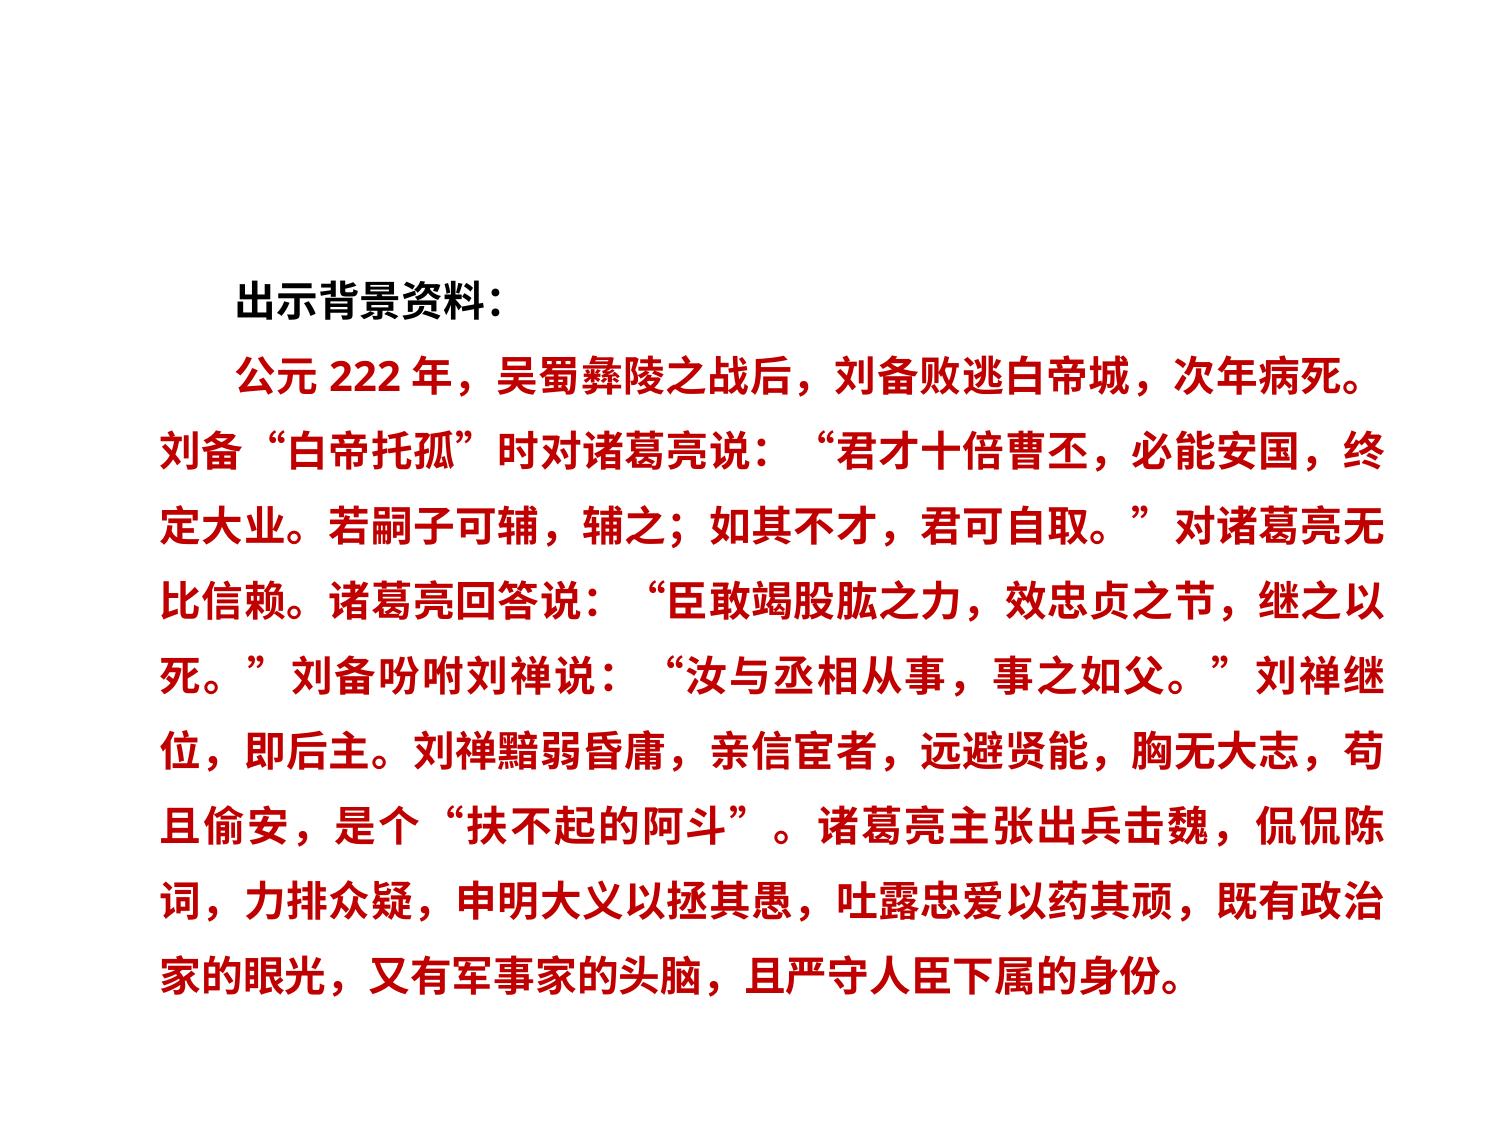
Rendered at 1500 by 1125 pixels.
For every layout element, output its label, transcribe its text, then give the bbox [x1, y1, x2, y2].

text_box 出示背景资料： 公元222年，吴蜀彝陵之战后，刘备败逃白帝城，次年病死。刘备“白帝托孤”时对诸葛亮说：“君才十倍曹丕，必能安国，终定大业。若嗣子可辅，辅之；如其不才，君可自取。”对诸葛亮无比信赖。诸葛亮回答说：“臣敢竭股肱之力，效忠贞之节，继之以死。”刘备吩咐刘禅说：“汝与丞相从事，事之如父。”刘禅继位，即后主。刘禅黯弱昏庸，亲信宦者，远避贤能，胸无大志，苟且偷安，是个“扶不起的阿斗”。诸葛亮主张出兵击魏，侃侃陈词，力排众疑，申明大义以拯其愚，吐露忠爱以药其顽，既有政治家的眼光，又有军事家的头脑，且严守人臣下属的身份。 [144, 242, 1400, 1008]
